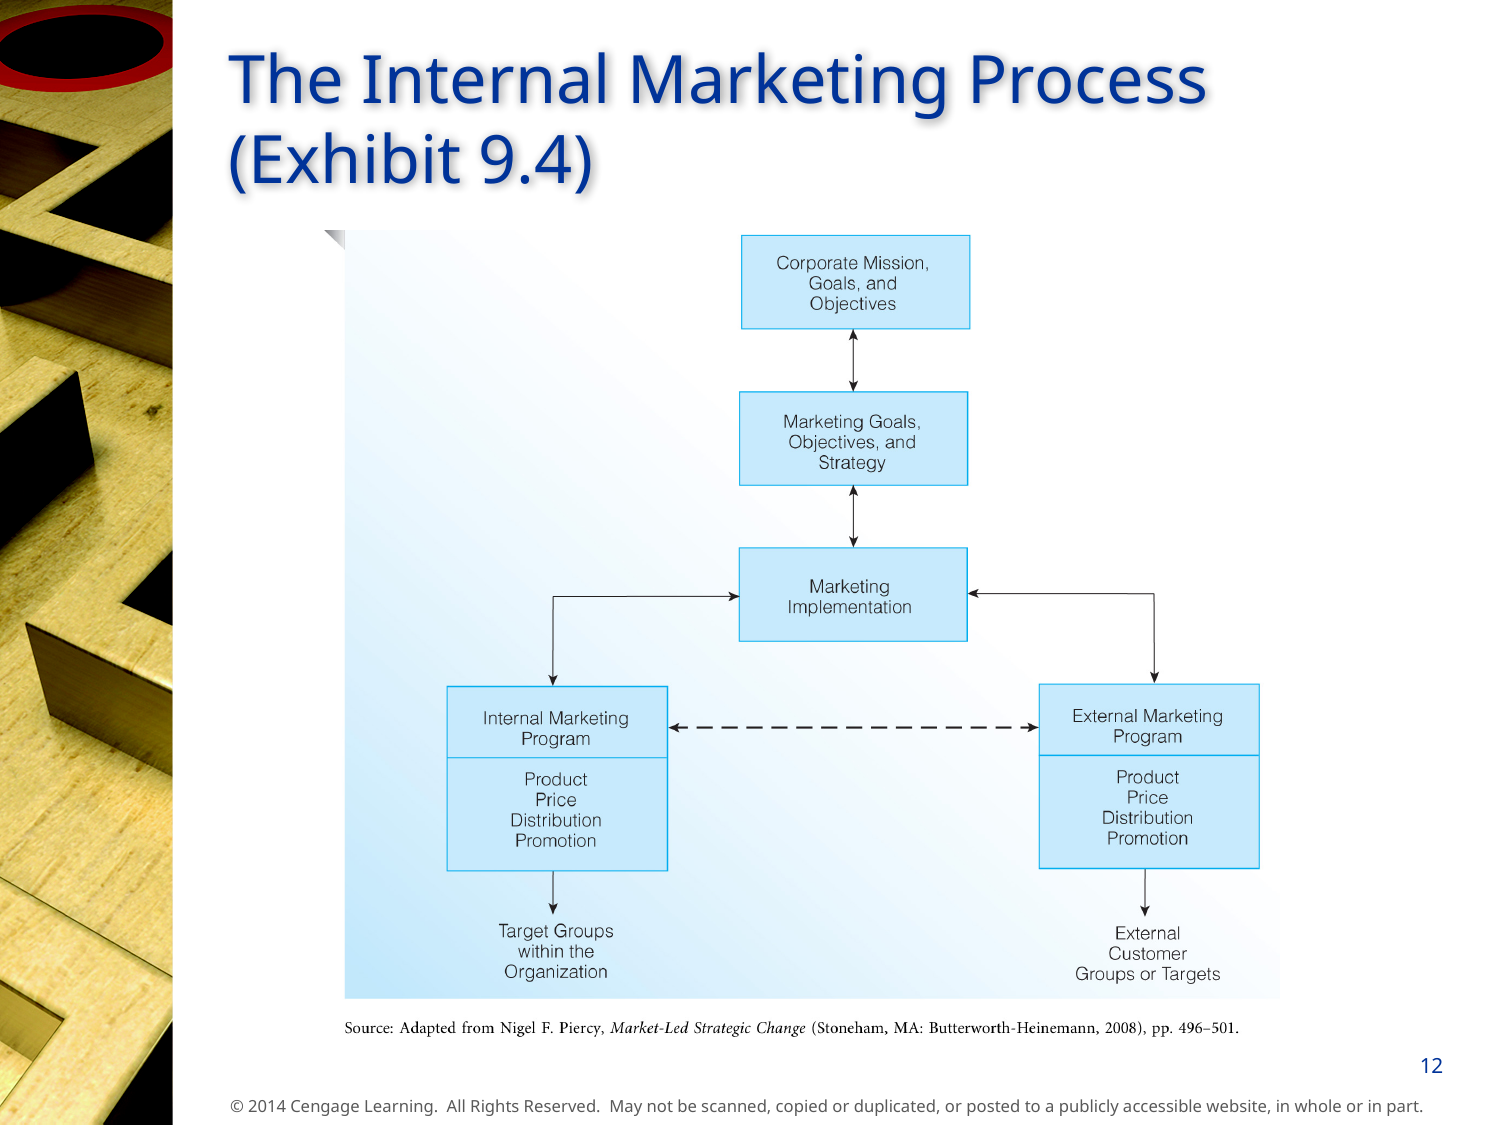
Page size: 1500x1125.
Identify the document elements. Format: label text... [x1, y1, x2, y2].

title The Internal Marketing Process (Exhibit 9.4) [213, 29, 1454, 213]
picture [0, 0, 173, 1125]
picture [324, 230, 1281, 1038]
slide_number 12 [1386, 1037, 1478, 1097]
